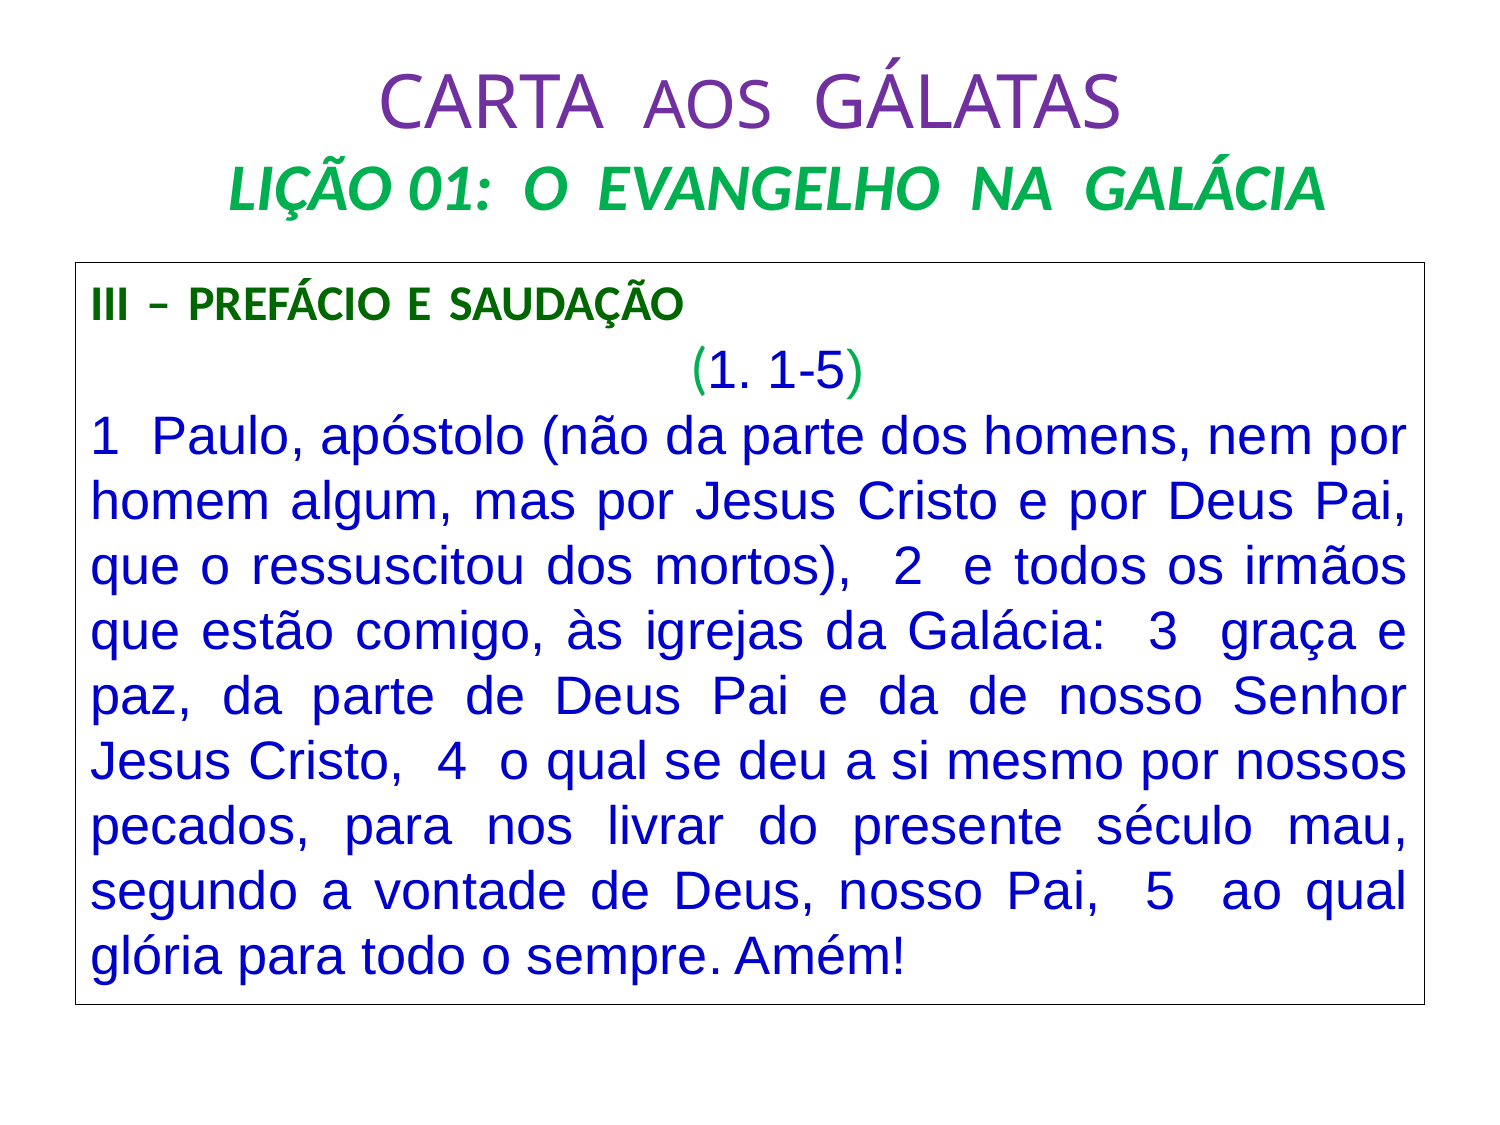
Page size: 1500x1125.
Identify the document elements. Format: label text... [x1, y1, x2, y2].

list III – PREFÁCIO E SAUDAÇÃO (1. 1-5) 1 Paulo, apóstolo (não da parte dos homens, nem por homem algum, mas por Jesus Cristo e por Deus Pai, que o ressuscitou dos mortos), 2 e todos os irmãos que estão comigo, às igrejas da Galácia: 3 graça e paz, da parte de Deus Pai e da de nosso Senhor Jesus Cristo, 4 o qual se deu a si mesmo por nossos pecados, para nos livrar do presente século mau, segundo a vontade de Deus, nosso Pai, 5 ao qual glória para todo o sempre. Amém! [75, 262, 1425, 1005]
title CARTA AOS GÁLATAS LIÇÃO 01: O EVANGELHO NA GALÁCIA [75, 45, 1425, 233]
